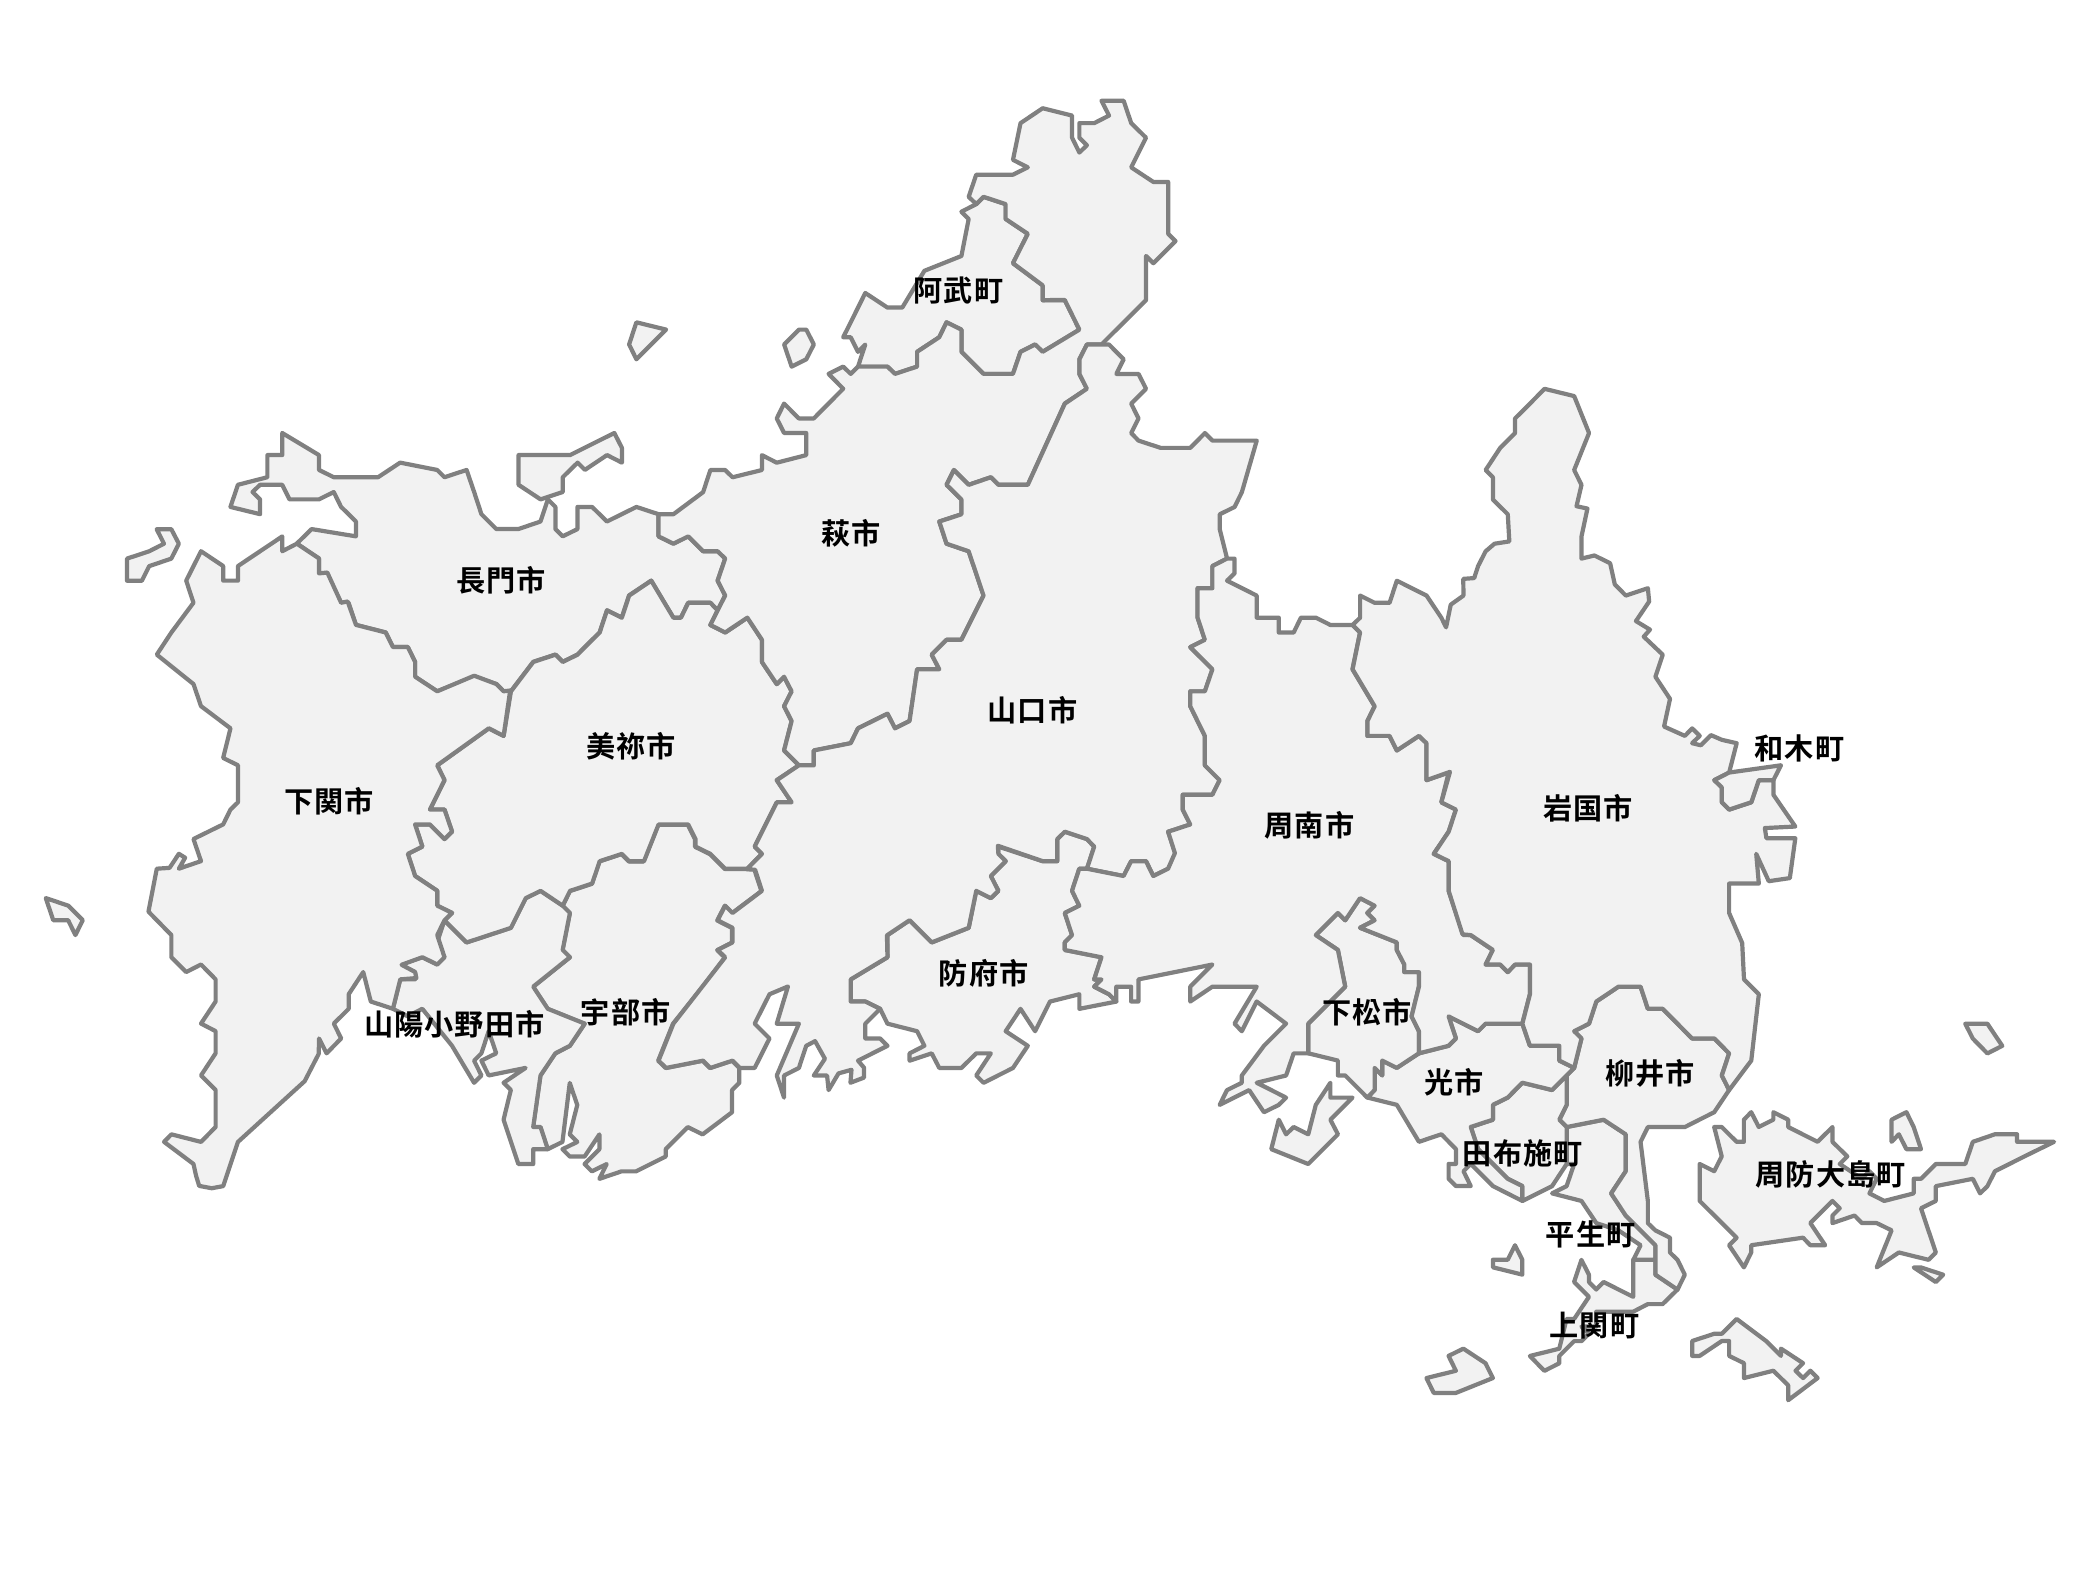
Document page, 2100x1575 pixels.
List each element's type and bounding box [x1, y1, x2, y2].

text_box [45, 100, 2055, 1401]
